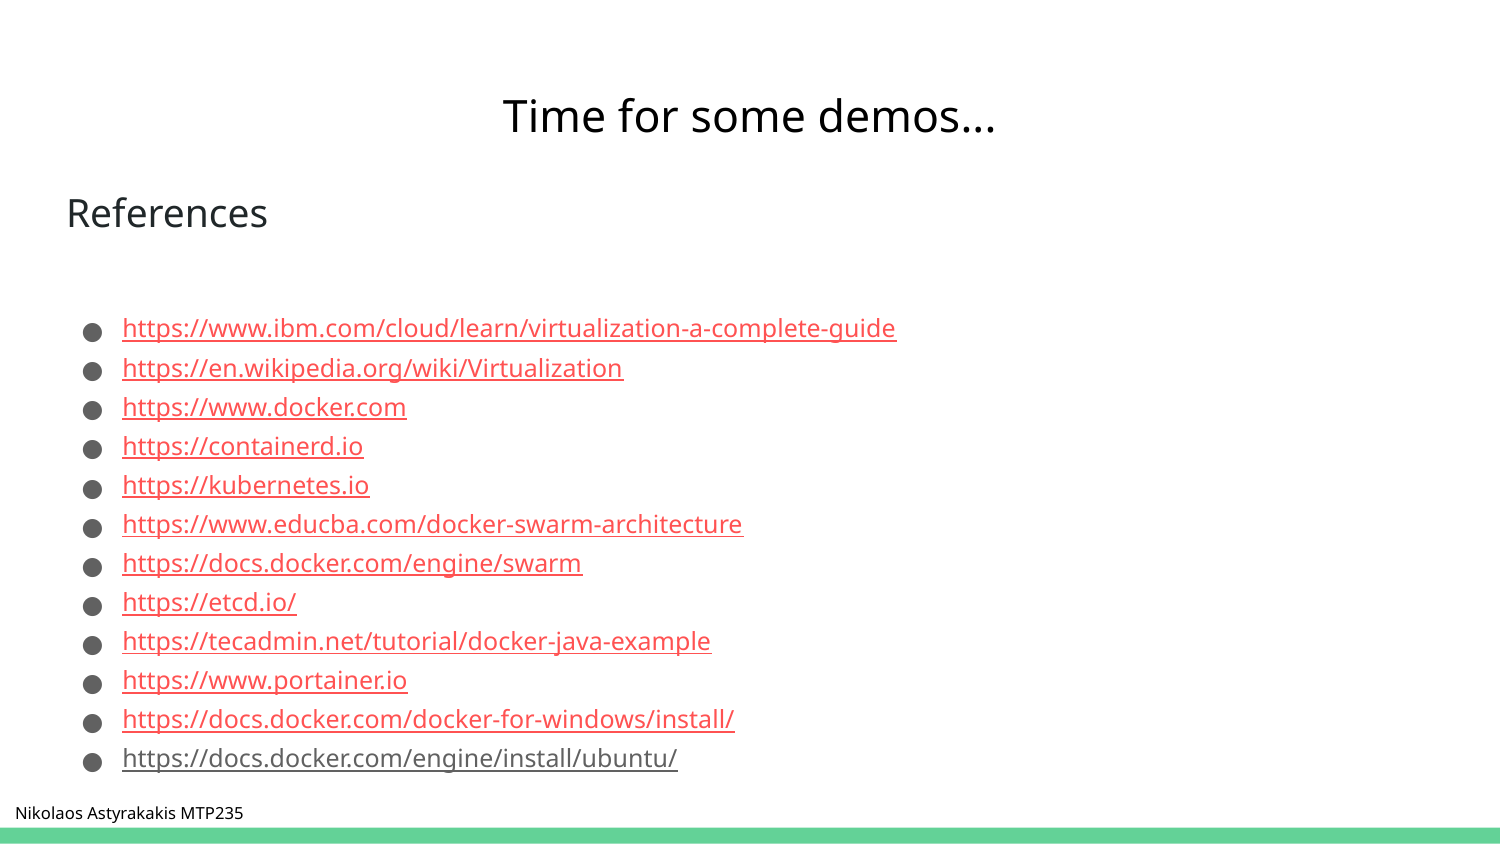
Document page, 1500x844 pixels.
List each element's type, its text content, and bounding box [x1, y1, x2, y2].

list https://www.ibm.com/cloud/learn/virtualization-a-complete-guide https://en.wikipedia.org/wiki/Virtualization https://www.docker.com https://containerd.io https://kubernetes.io https://www.educba.com/docker-swarm-architecture https://docs.docker.com/engine/swarm https://etcd.io/ https://tecadmin.net/tutorial/docker-java-example https://www.portainer.io https://docs.docker.com/docker-for-windows/install/ https://docs.docker.com/engine/install/ubuntu/ [51, 292, 1438, 794]
text_box Nikolaos Astyrakakis MTP235 [0, 793, 1247, 834]
title Time for some demos... References [51, 72, 1449, 252]
